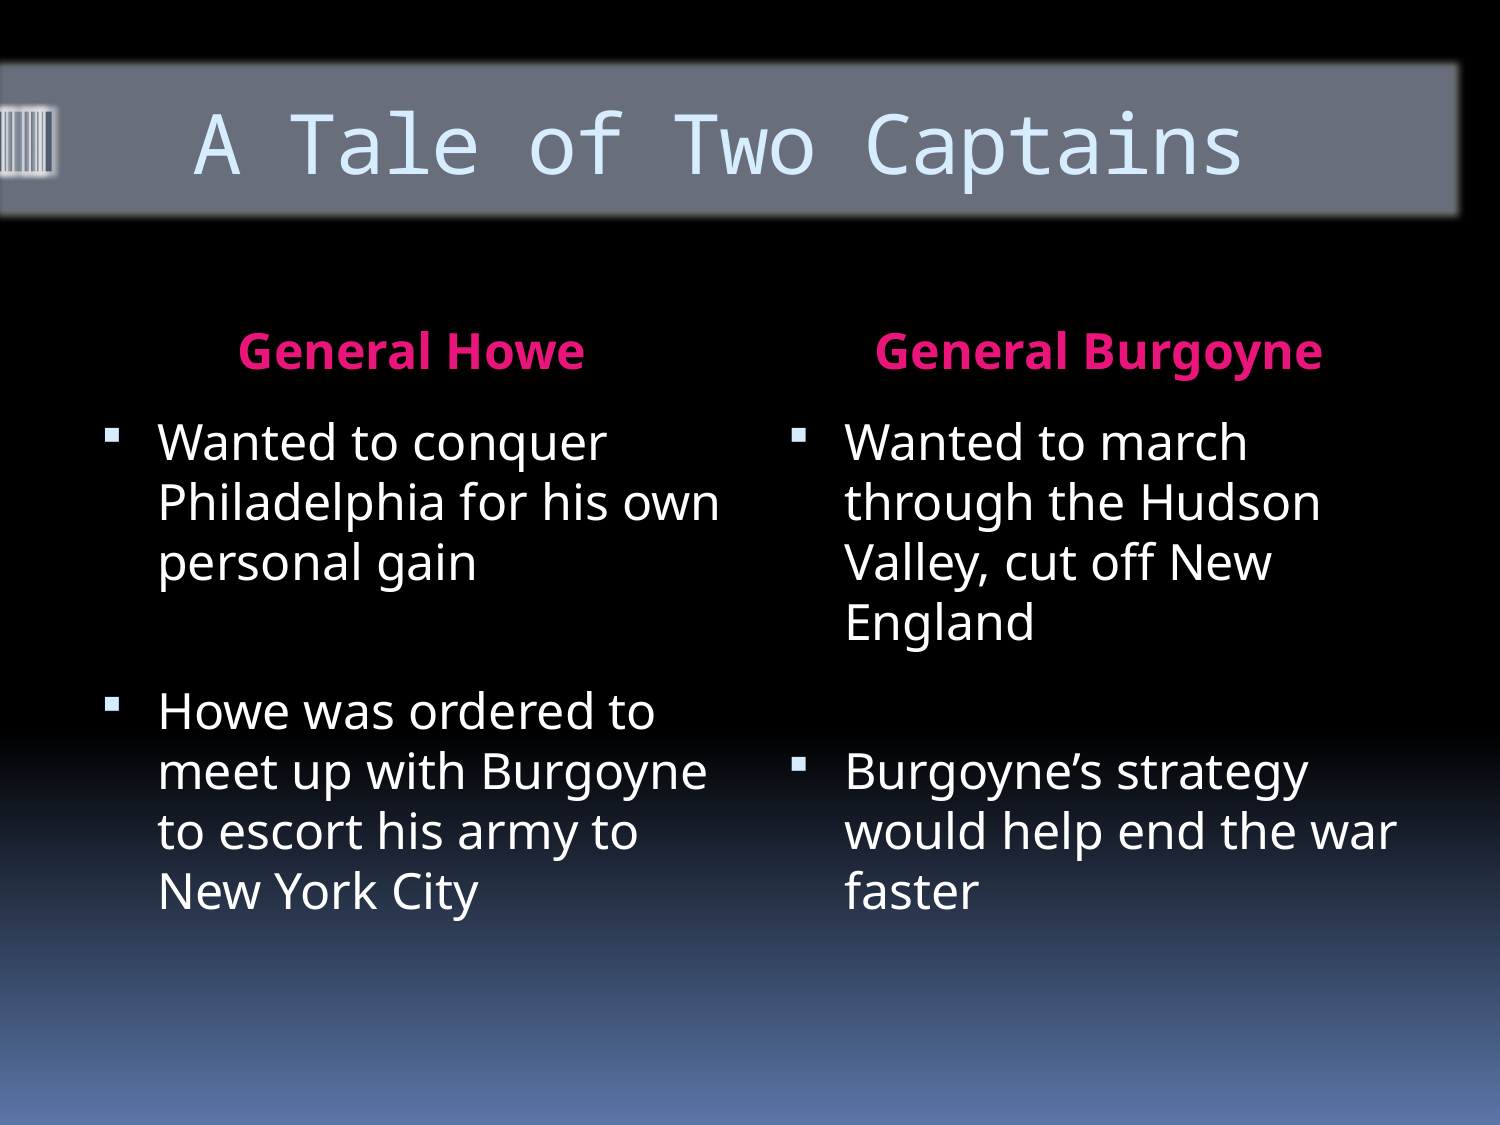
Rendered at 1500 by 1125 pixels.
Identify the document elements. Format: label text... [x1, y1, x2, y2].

list Wanted to conquer Philadelphia for his own personal gain Howe was ordered to meet up with Burgoyne to escort his army to New York City [75, 403, 738, 1053]
list General Burgoyne [761, 296, 1425, 402]
list Wanted to march through the Hudson Valley, cut off New England Burgoyne’s strategy would help end the war faster [761, 403, 1425, 1053]
title A Tale of Two Captains [82, 83, 1358, 234]
list General Howe [75, 296, 738, 402]
